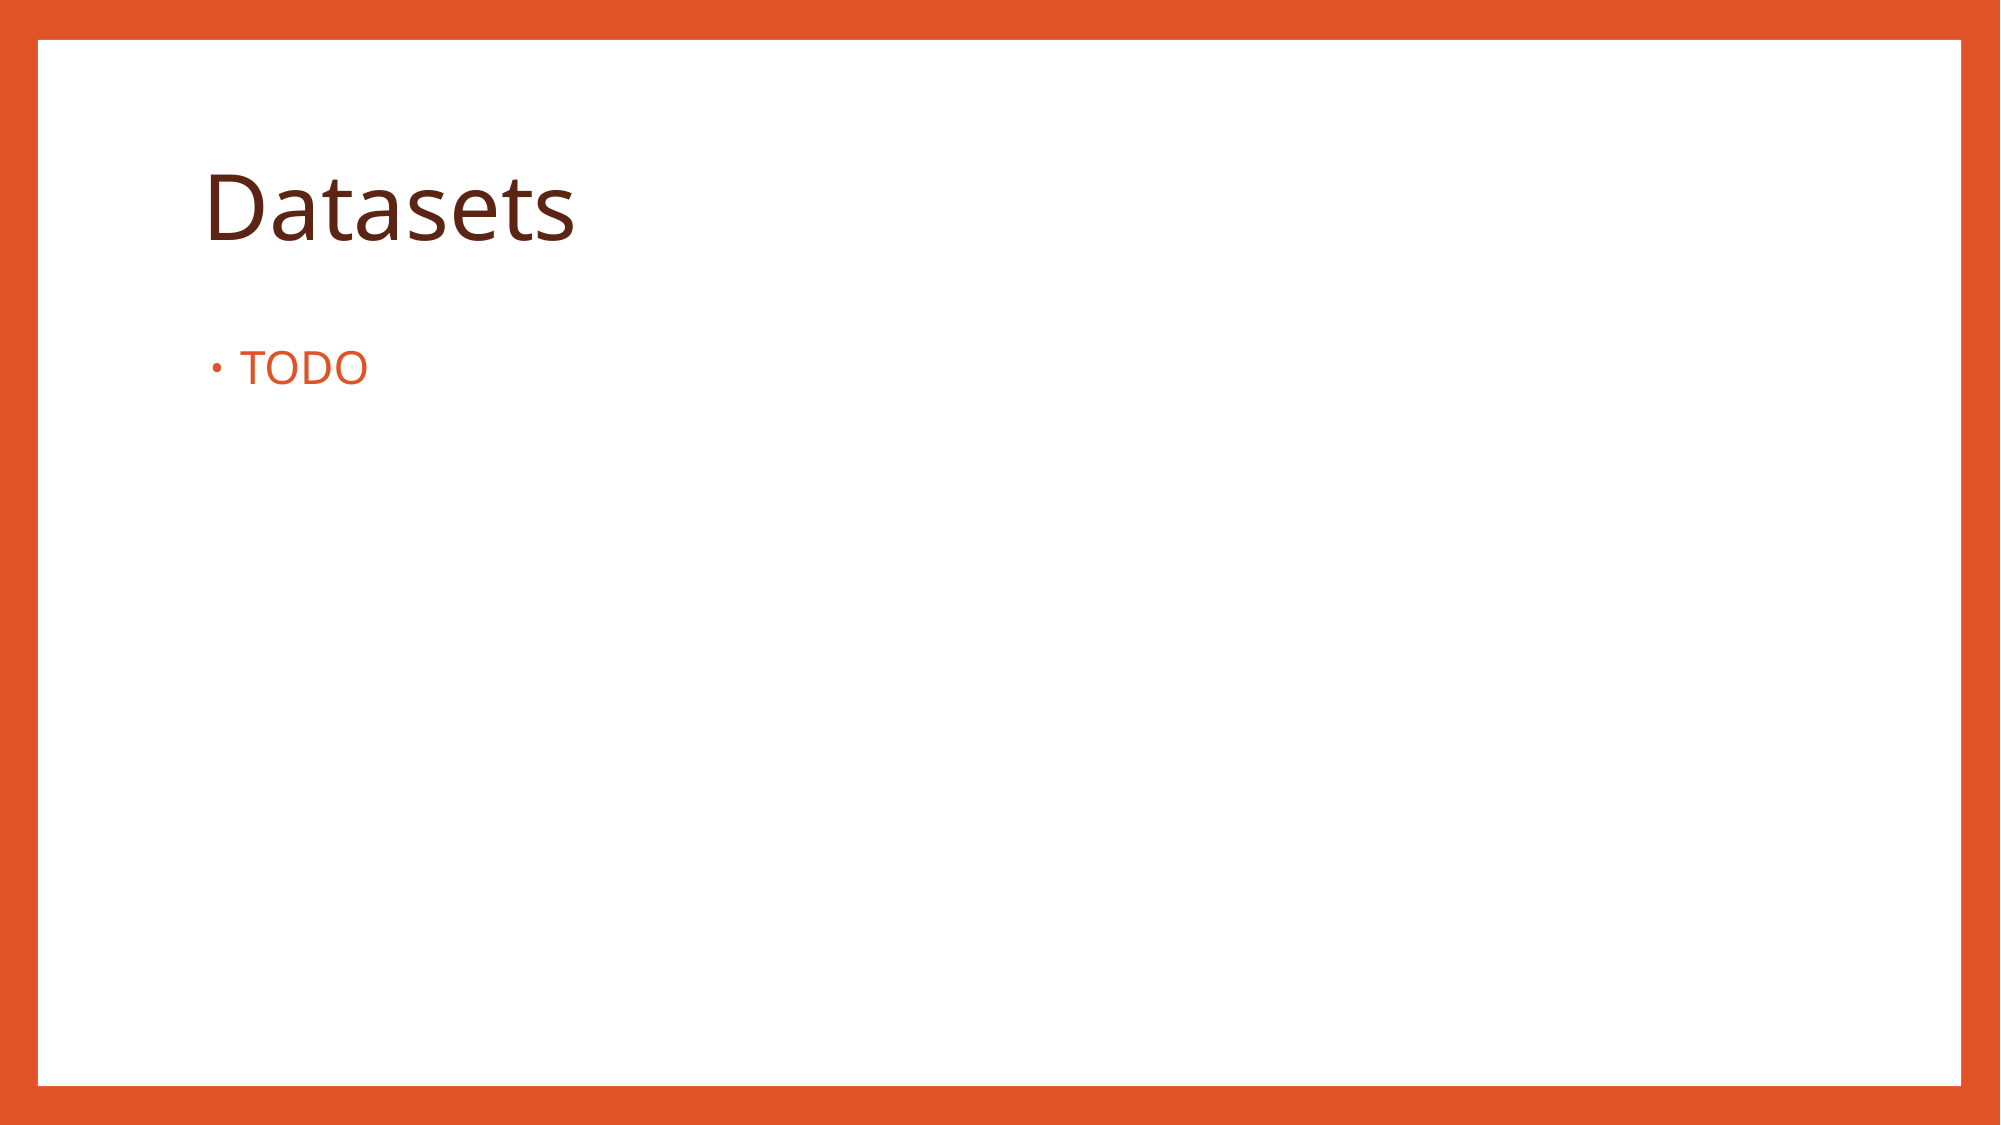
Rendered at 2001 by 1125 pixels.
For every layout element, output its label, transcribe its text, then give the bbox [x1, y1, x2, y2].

title Datasets [187, 99, 1808, 323]
list TODO [187, 337, 1808, 1000]
